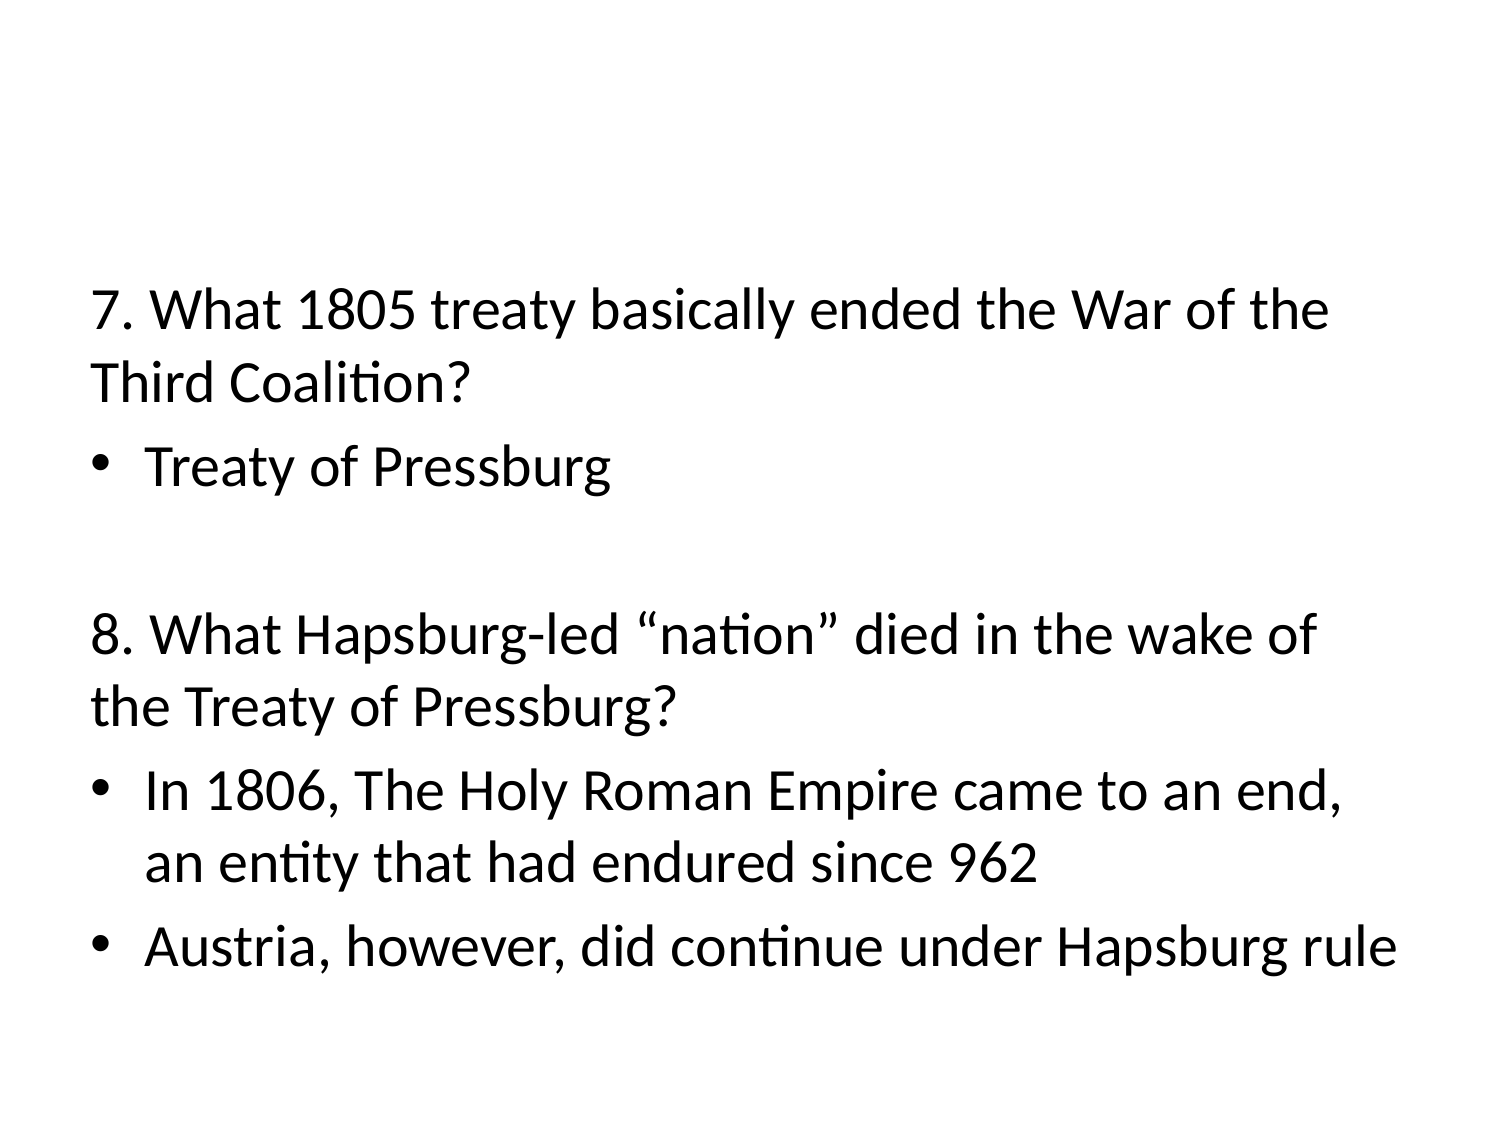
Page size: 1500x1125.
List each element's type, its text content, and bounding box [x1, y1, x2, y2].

list 7. What 1805 treaty basically ended the War of the Third Coalition? Treaty of Pressburg 8. What Hapsburg-led “nation” died in the wake of the Treaty of Pressburg? In 1806, The Holy Roman Empire came to an end, an entity that had endured since 962 Austria, however, did continue under Hapsburg rule [75, 262, 1425, 1005]
